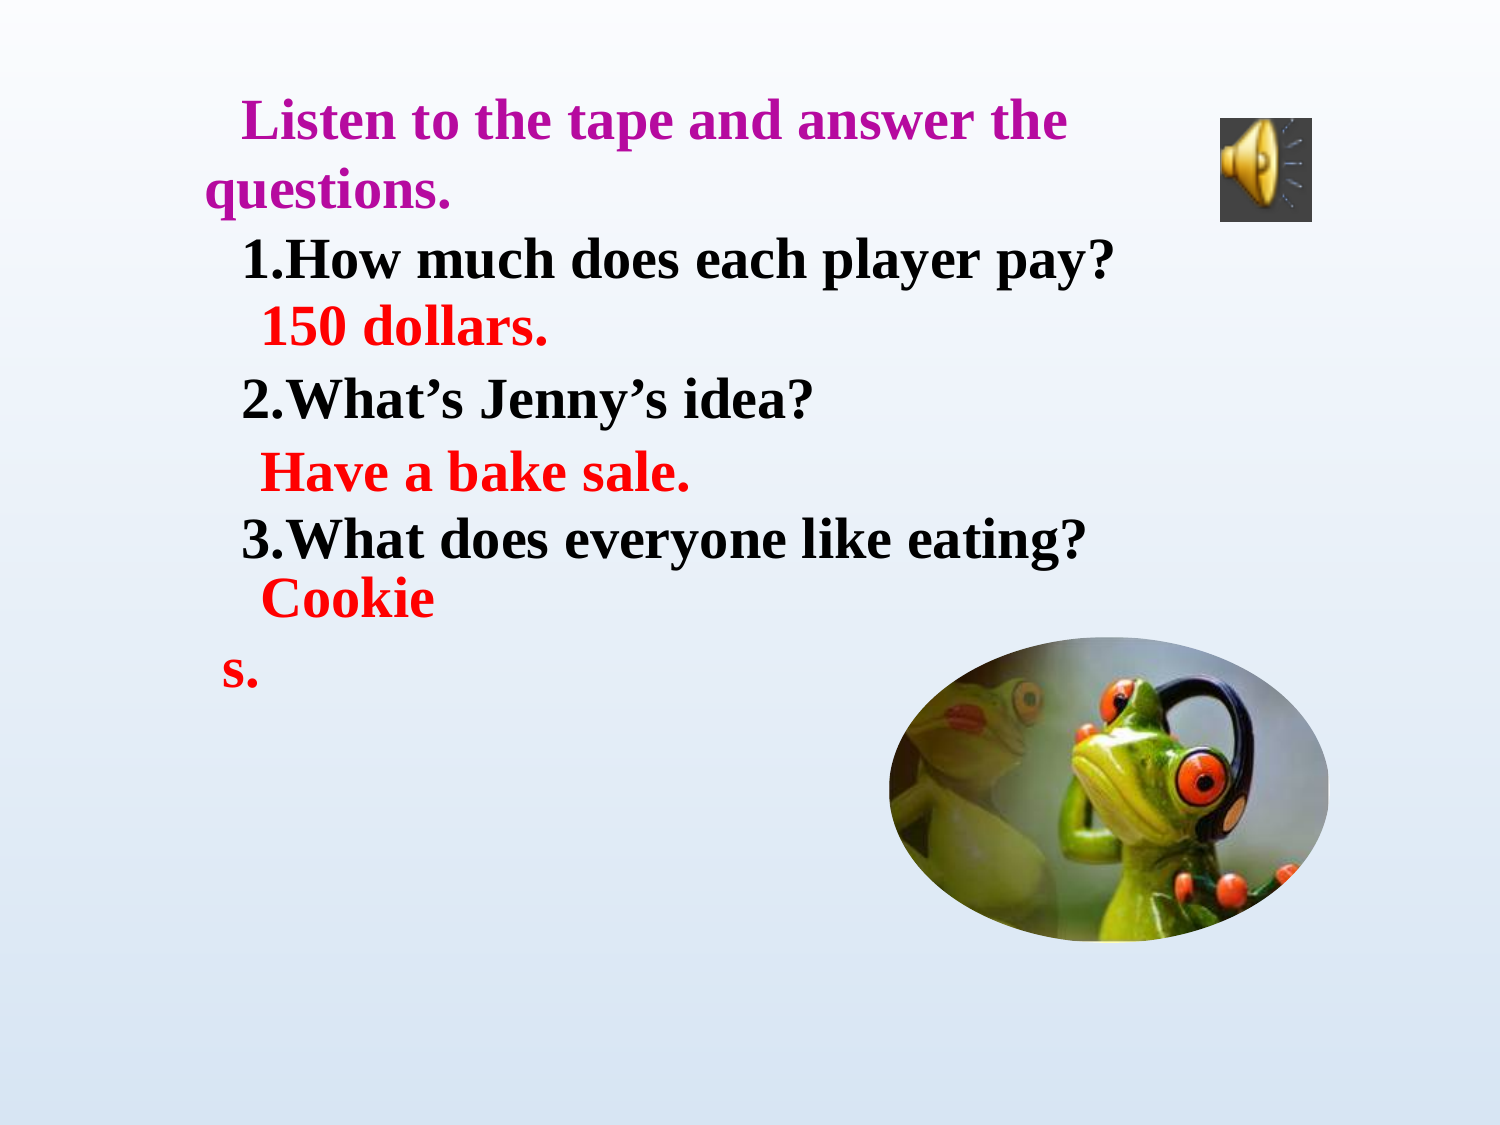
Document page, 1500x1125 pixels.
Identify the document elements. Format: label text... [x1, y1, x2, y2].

picture [1218, 116, 1313, 223]
picture [888, 636, 1330, 944]
text_box 150 dollars. [245, 279, 564, 365]
text_box Listen to the tape and answer the questions. 1.How much does each player pay? 2.What’s Jenny’s idea? 3.What does everyone like eating? [189, 73, 1279, 718]
text_box Cookies. [208, 551, 451, 637]
text_box Have a bake sale. [245, 425, 925, 511]
